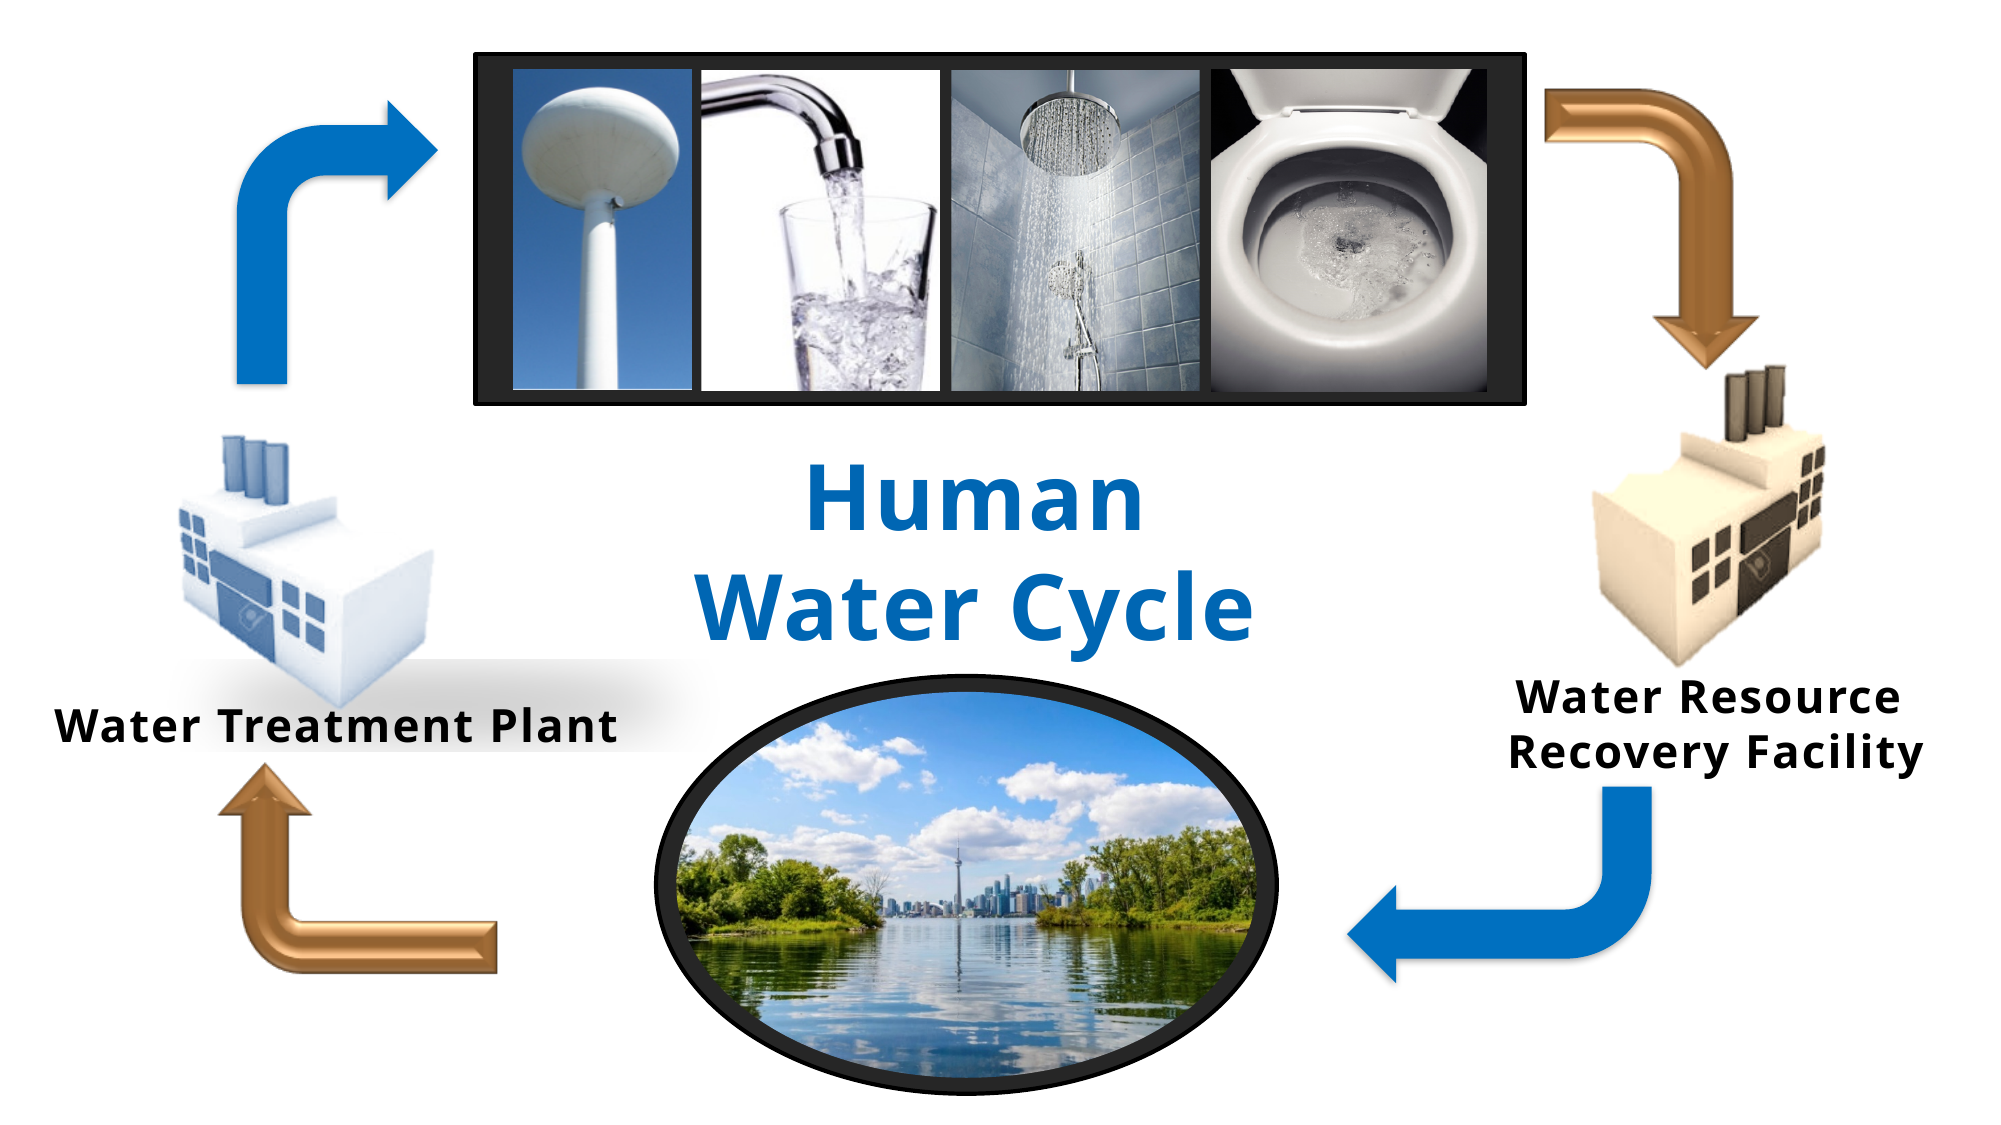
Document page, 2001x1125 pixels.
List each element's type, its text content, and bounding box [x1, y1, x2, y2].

text_box [1346, 795, 1652, 984]
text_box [1296, 314, 2000, 787]
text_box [655, 675, 1278, 1094]
picture [1541, 86, 1763, 373]
text_box Human Water Cycle [662, 431, 1291, 667]
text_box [16, 389, 657, 761]
text_box [236, 99, 439, 385]
picture [215, 760, 501, 977]
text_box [475, 53, 1525, 405]
